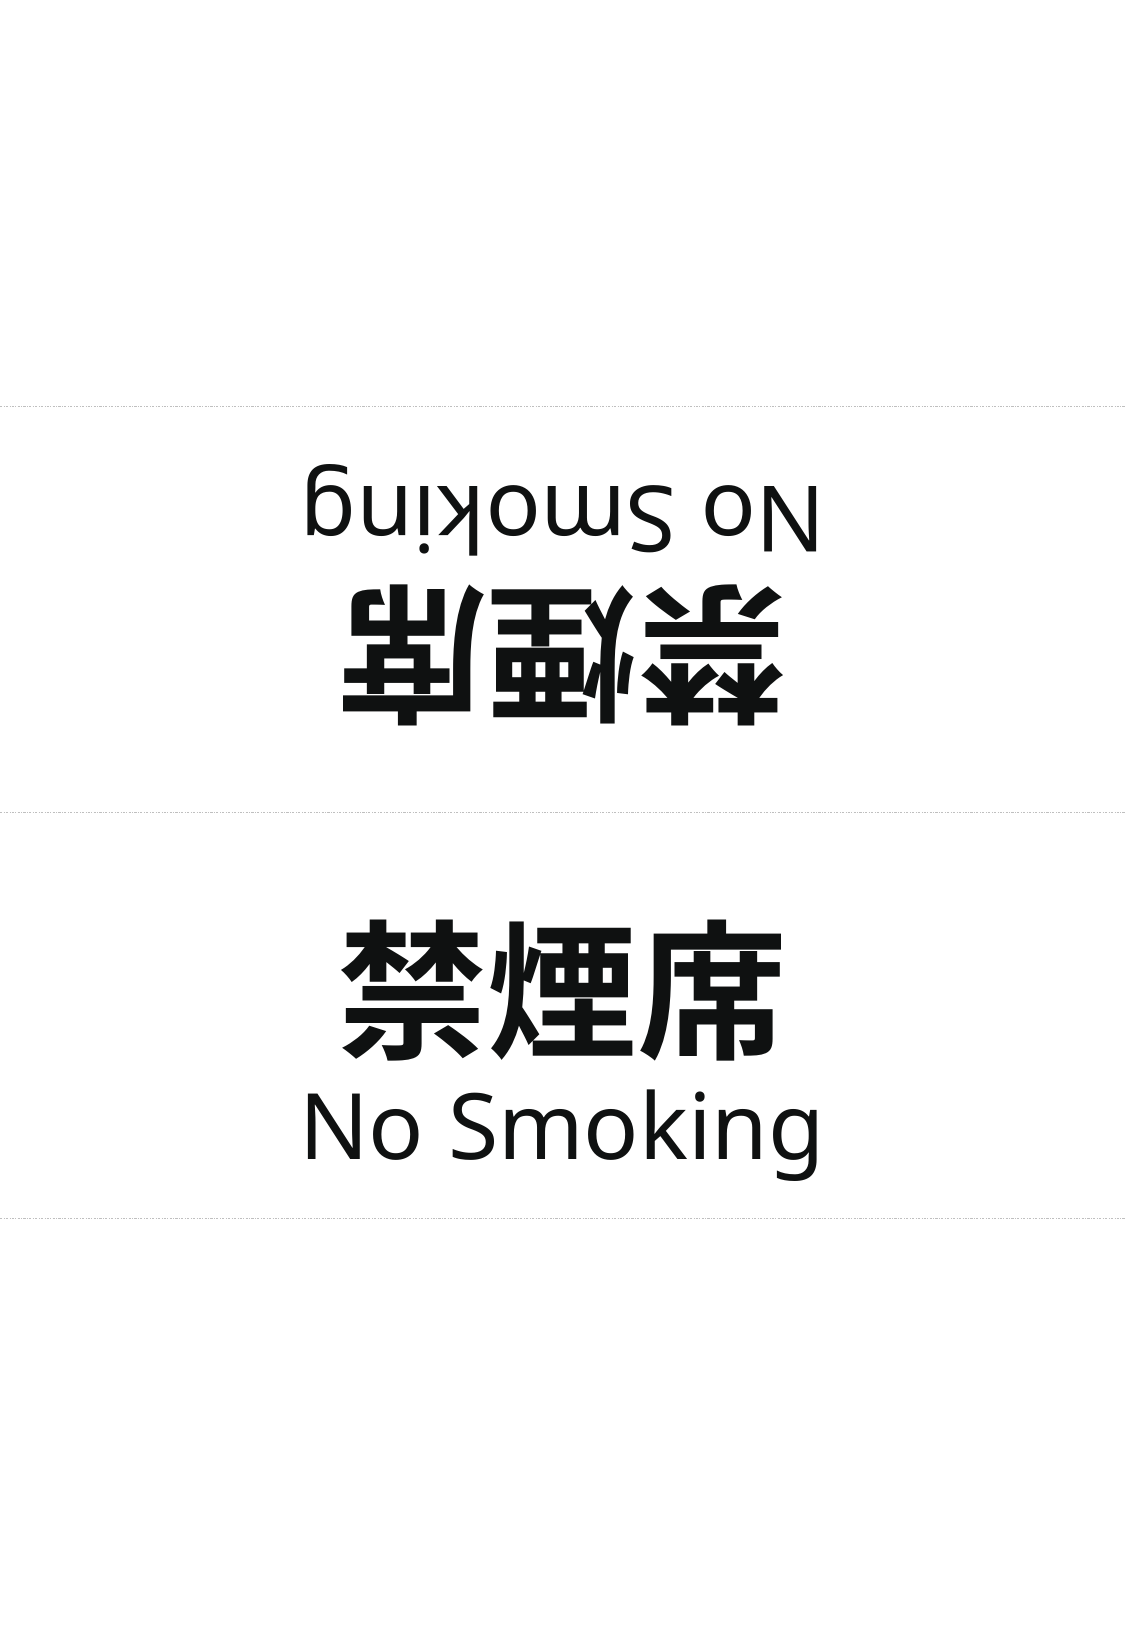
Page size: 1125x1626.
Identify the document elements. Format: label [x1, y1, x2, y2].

text_box [274, 459, 851, 756]
text_box [274, 890, 851, 1187]
